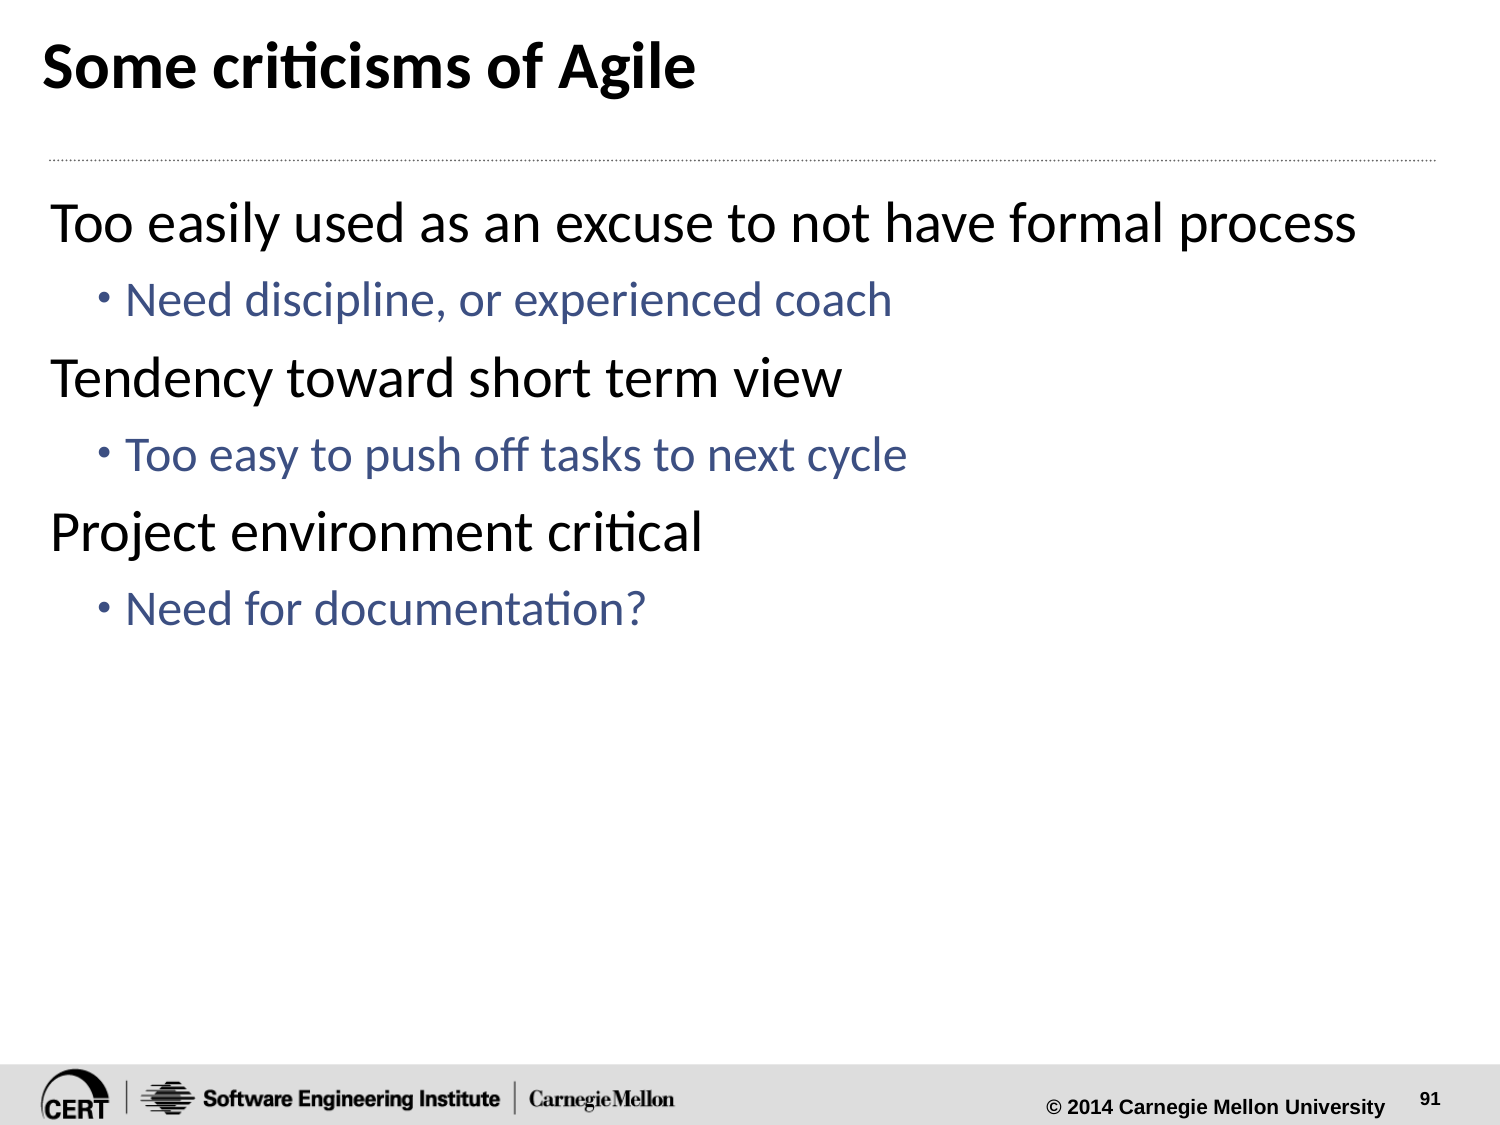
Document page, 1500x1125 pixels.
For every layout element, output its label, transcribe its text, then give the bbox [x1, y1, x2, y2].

list Too easily used as an excuse to not have formal process Need discipline, or experienced coach Tendency toward short term view Too easy to push off tasks to next cycle Project environment critical Need for documentation? [49, 187, 1438, 1001]
title Some criticisms of Agile [42, 37, 1434, 155]
picture [24, 1065, 688, 1125]
